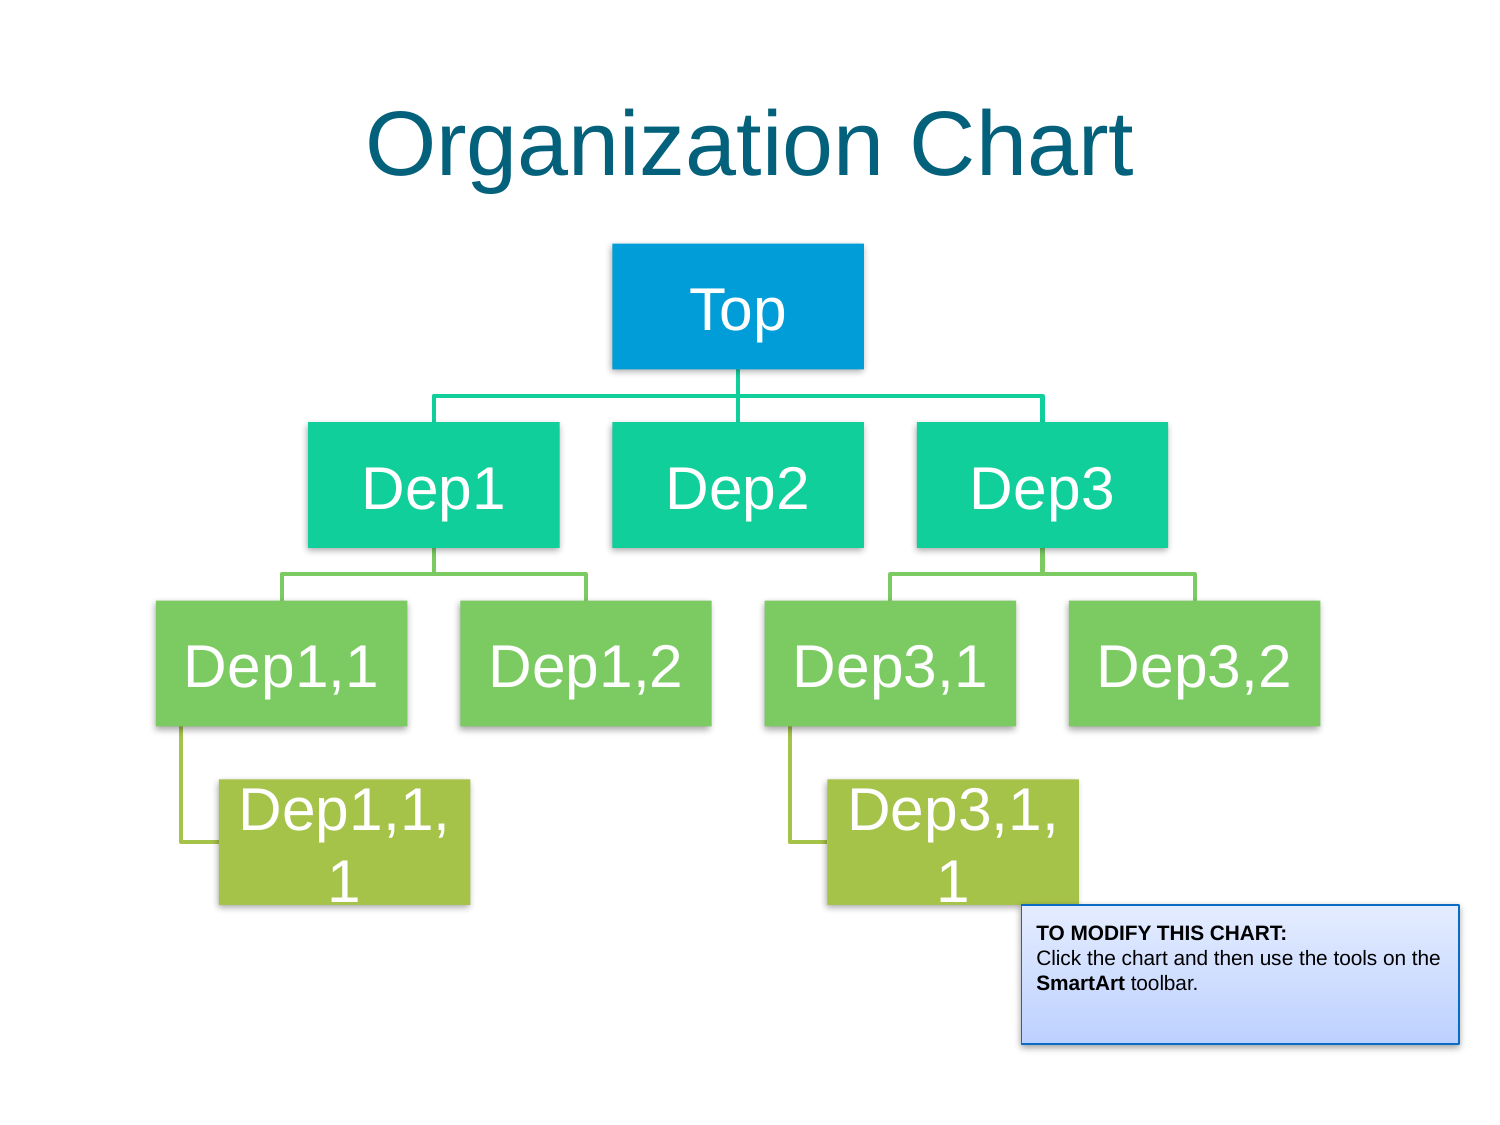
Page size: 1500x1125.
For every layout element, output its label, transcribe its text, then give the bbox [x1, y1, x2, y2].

title Organization Chart [75, 45, 1425, 233]
text_box TO MODIFY THIS CHART: Click the chart and then use the tools on the SmartArt toolbar. [1021, 904, 1460, 1045]
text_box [100, 243, 1377, 906]
